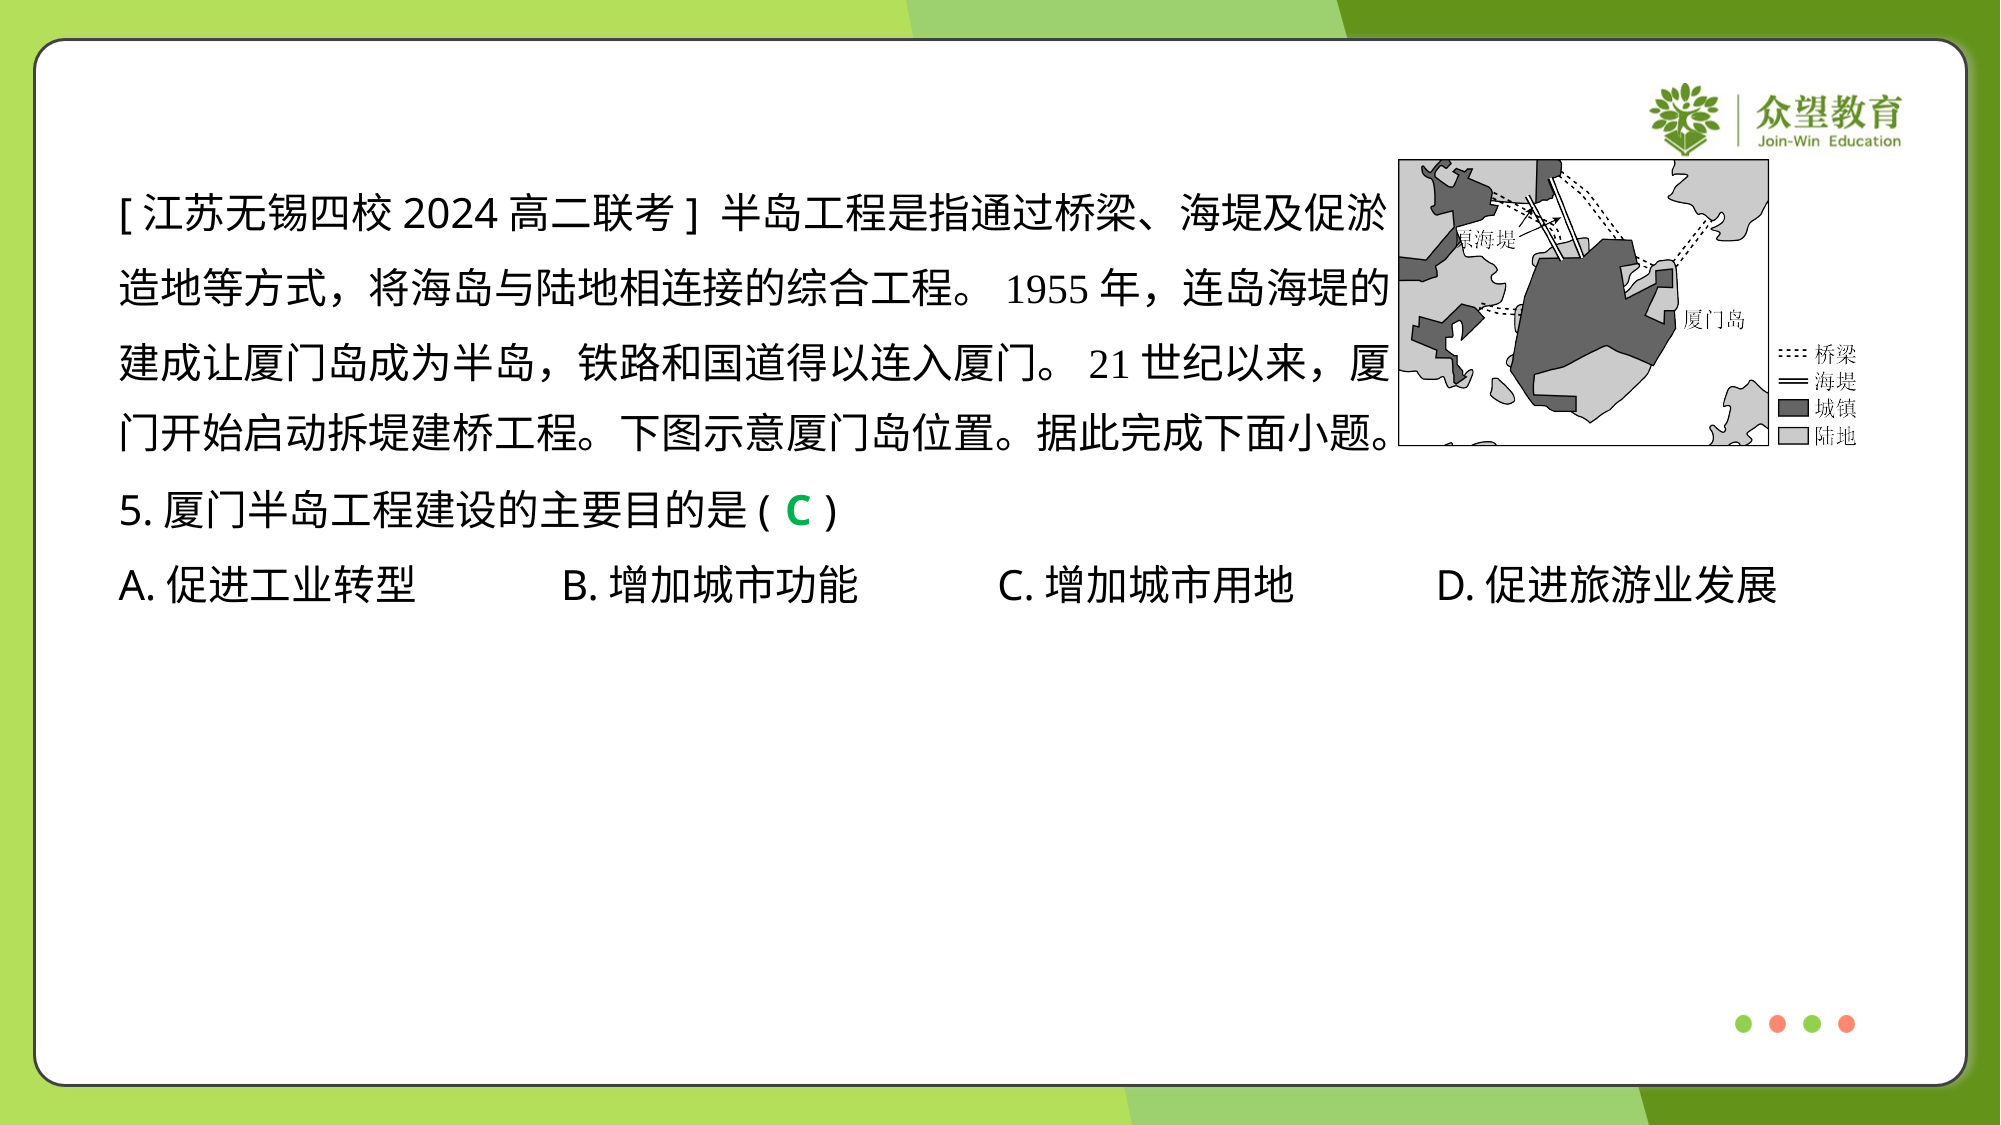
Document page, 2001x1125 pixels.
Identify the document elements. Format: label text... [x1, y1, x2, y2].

text_box C [769, 458, 828, 526]
text_box A.促进工业转型 B.增加城市功能 C.增加城市用地 D.促进旅游业发展 [118, 533, 1883, 601]
text_box 5.厦门半岛工程建设的主要目的是( ) [118, 458, 769, 526]
text_box 5.厦门半岛工程建设的主要目的是( ) [828, 458, 1883, 526]
text_box [江苏无锡四校2024高二联考] 半岛工程是指通过桥梁、海堤及促淤 造地等方式，将海岛与陆地相连接的综合工程。1955年，连岛海堤的 建成让厦门岛成为半岛，铁路和国道得以连入厦门。21世纪以来，厦 门开始启动拆堤建桥工程。下图示意厦门岛位置。据此完成下面小题。 [118, 161, 1379, 450]
picture [0, 0, 2000, 1125]
